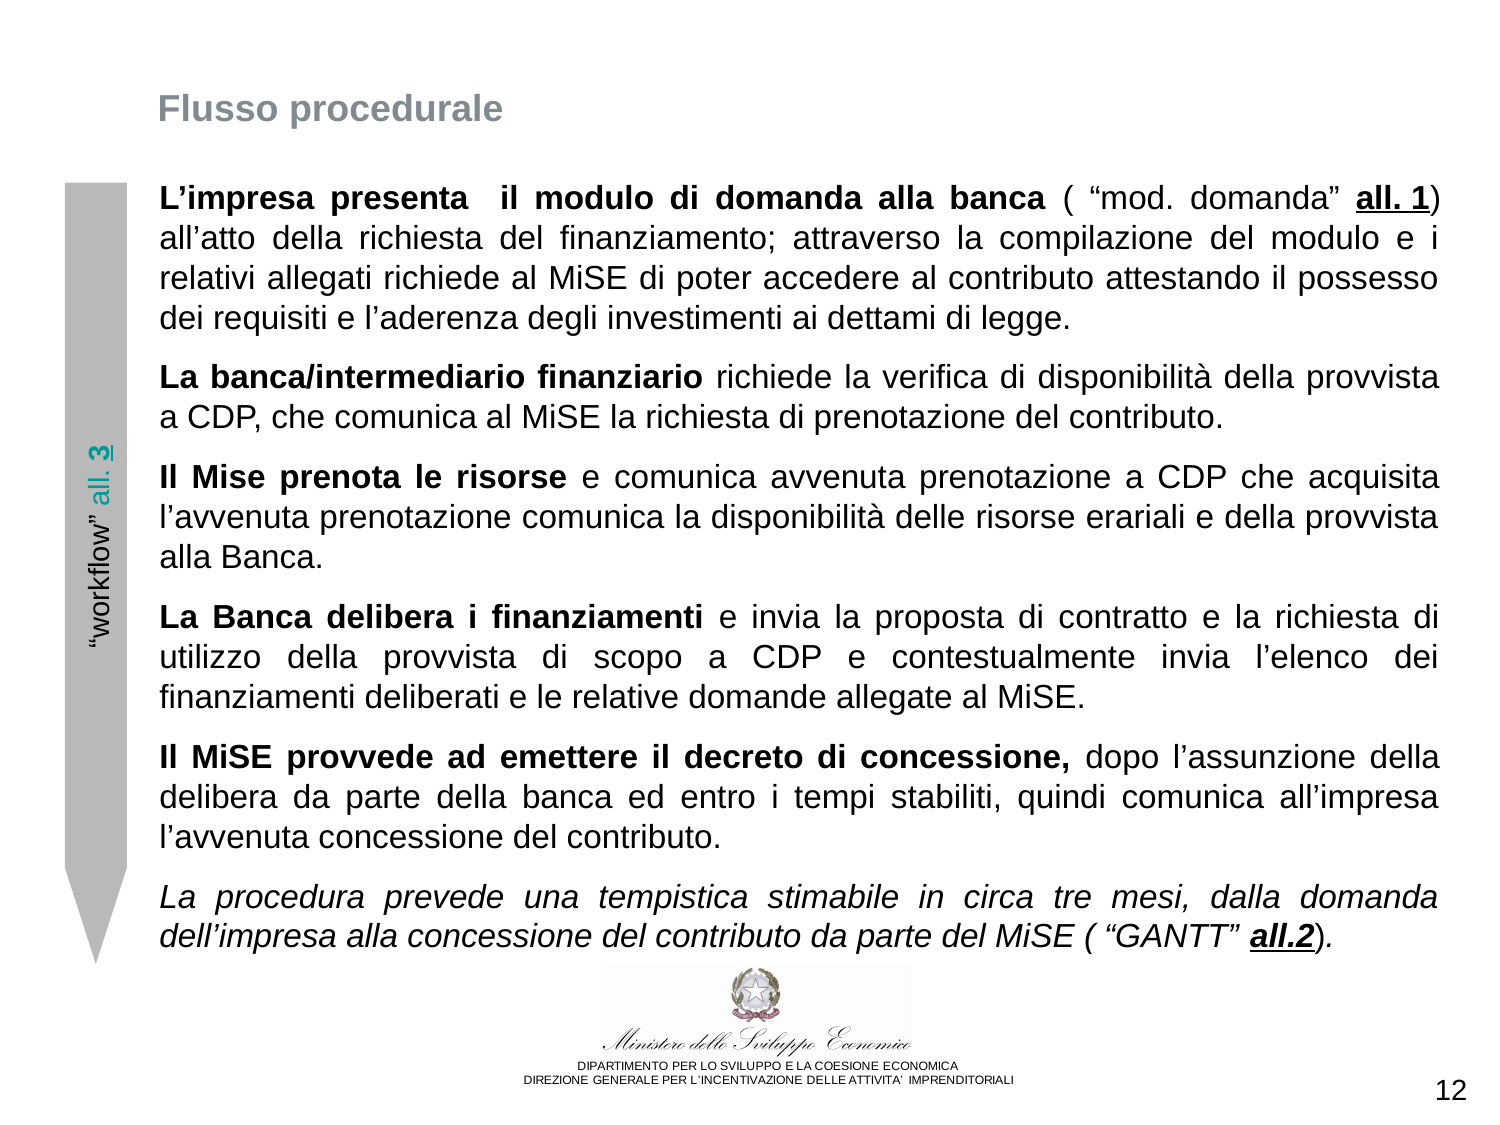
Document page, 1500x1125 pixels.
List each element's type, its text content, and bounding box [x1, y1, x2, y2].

slide_number 12 [1132, 1063, 1483, 1125]
text_box “workflow” all. 3 [72, 429, 123, 664]
picture [277, 963, 1259, 1099]
text_box L’impresa presenta il modulo di domanda alla banca ( “mod. domanda” all. 1) all’atto della richiesta del finanziamento; attraverso la compilazione del modulo e i relativi allegati richiede al MiSE di poter accedere al contributo attestando il possesso dei requisiti e l’aderenza degli investimenti ai dettami di legge. La banca/intermediario finanziario richiede la verifica di disponibilità della provvista a CDP, che comunica al MiSE la richiesta di prenotazione del contributo. Il Mise prenota le risorse e comunica avvenuta prenotazione a CDP che acquisita l’avvenuta prenotazione comunica la disponibilità delle risorse erariali e della provvista alla Banca. La Banca delibera i finanziamenti e invia la proposta di contratto e la richiesta di utilizzo della provvista di scopo a CDP e contestualmente invia l’elenco dei finanziamenti deliberati e le relative domande allegate al MiSE. Il MiSE provvede ad emettere il decreto di concessione, dopo l’assunzione della delibera da parte della banca ed entro i tempi stabiliti, quindi comunica all’impresa l’avvenuta concessione del contributo. La procedura prevede una tempistica stimabile in circa tre mesi, dalla domanda dell’impresa alla concessione del contributo da parte del MiSE ( “GANTT” all.2). [144, 168, 1456, 962]
text_box Flusso procedurale [142, 76, 1496, 182]
text_box [64, 182, 127, 965]
